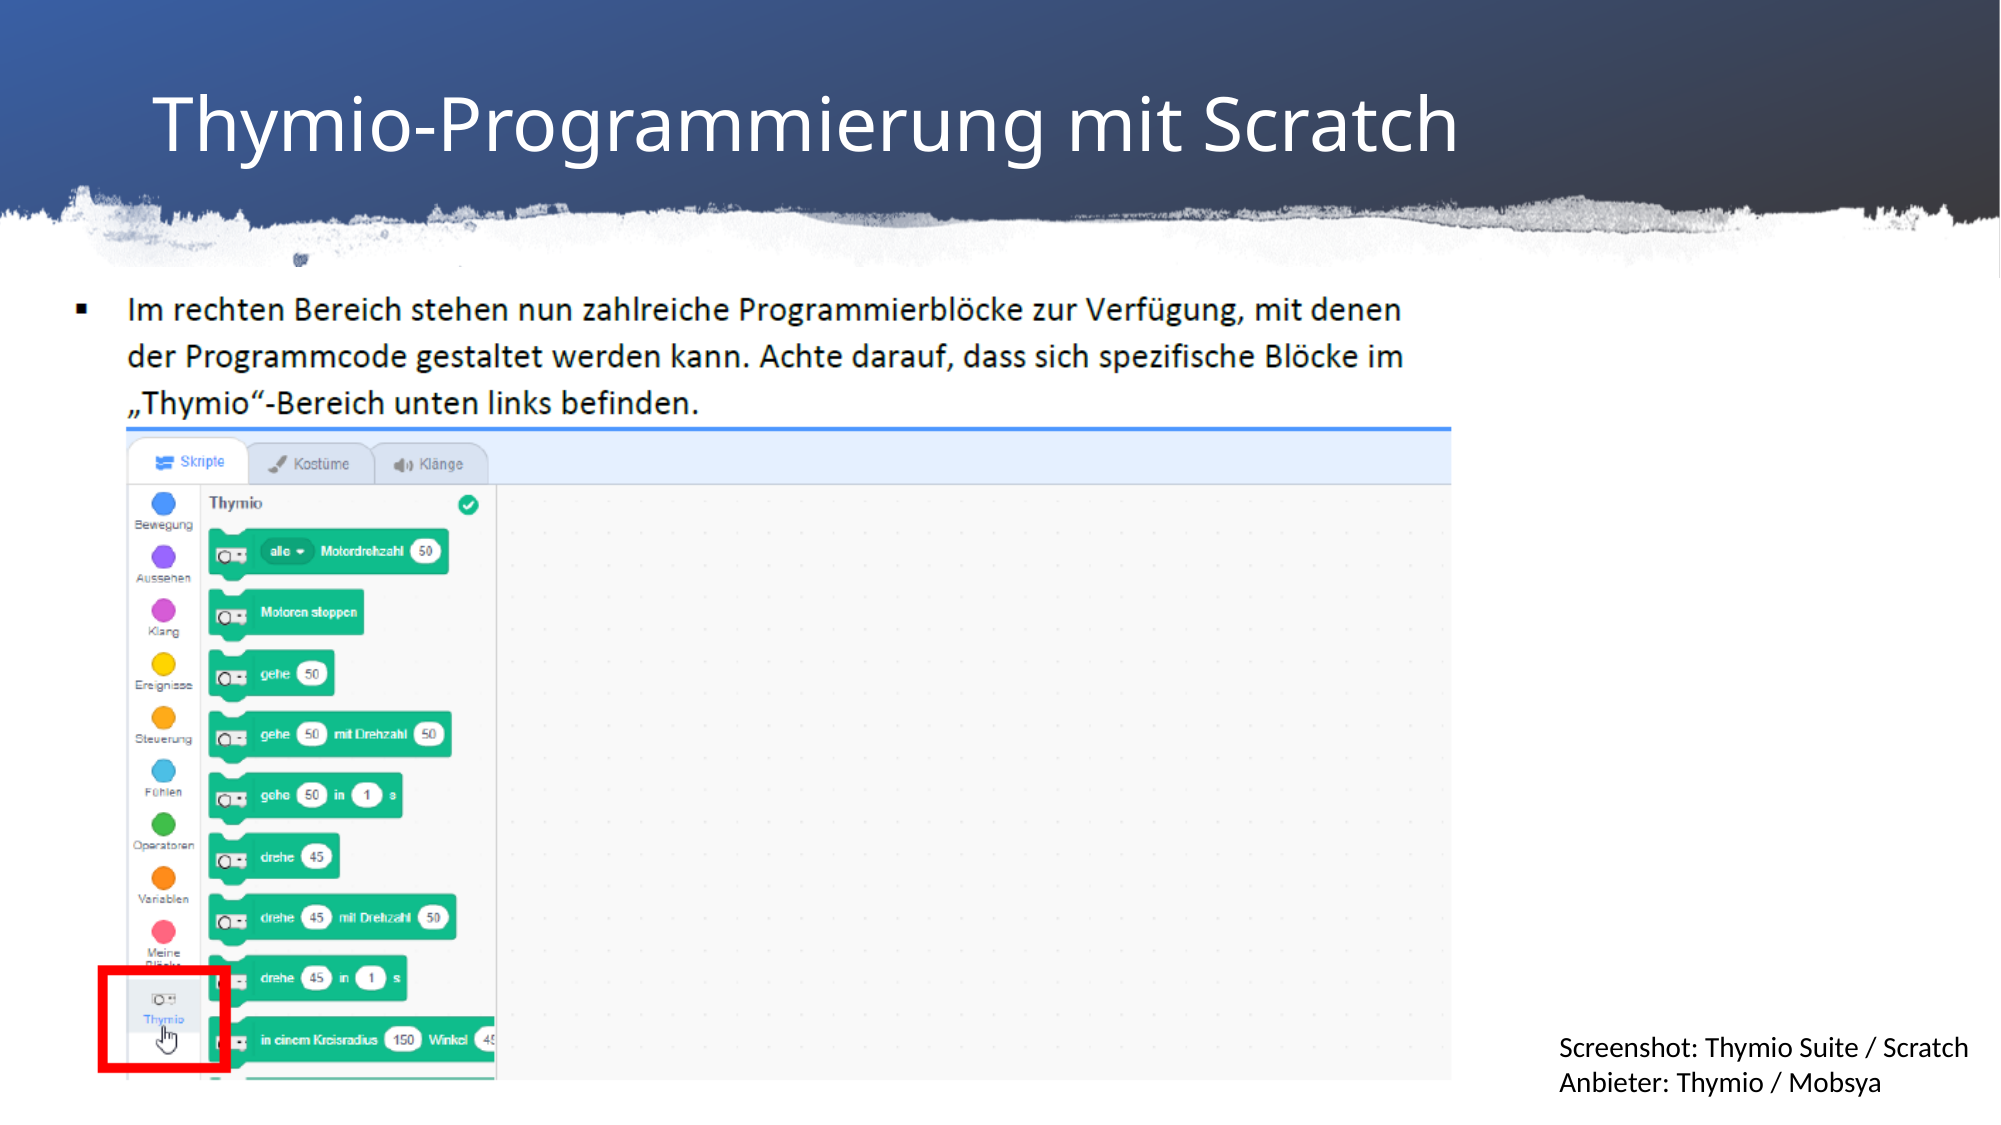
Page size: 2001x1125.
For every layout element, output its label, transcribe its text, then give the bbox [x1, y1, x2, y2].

picture [0, 0, 2000, 1125]
text_box Screenshot: Thymio Suite / Scratch Anbieter: Thymio / Mobsya [1544, 1020, 1985, 1106]
